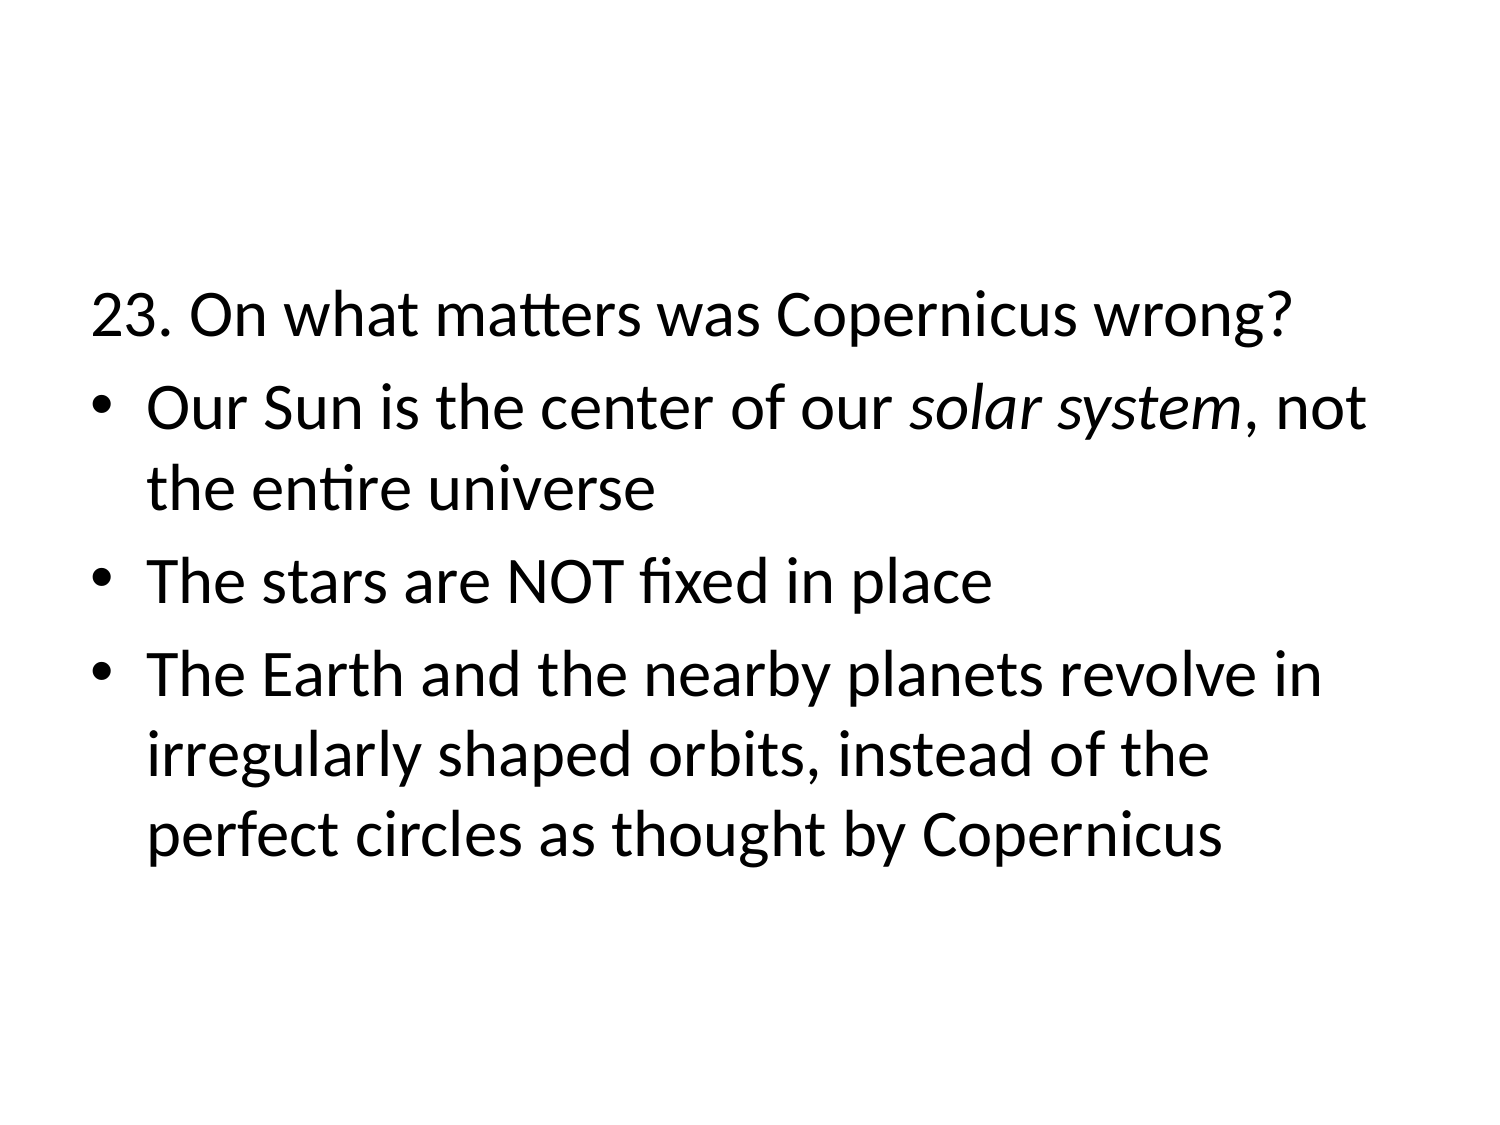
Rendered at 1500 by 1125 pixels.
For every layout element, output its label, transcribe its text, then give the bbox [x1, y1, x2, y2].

list 23. On what matters was Copernicus wrong? Our Sun is the center of our solar system, not the entire universe The stars are NOT fixed in place The Earth and the nearby planets revolve in irregularly shaped orbits, instead of the perfect circles as thought by Copernicus [75, 262, 1425, 1005]
